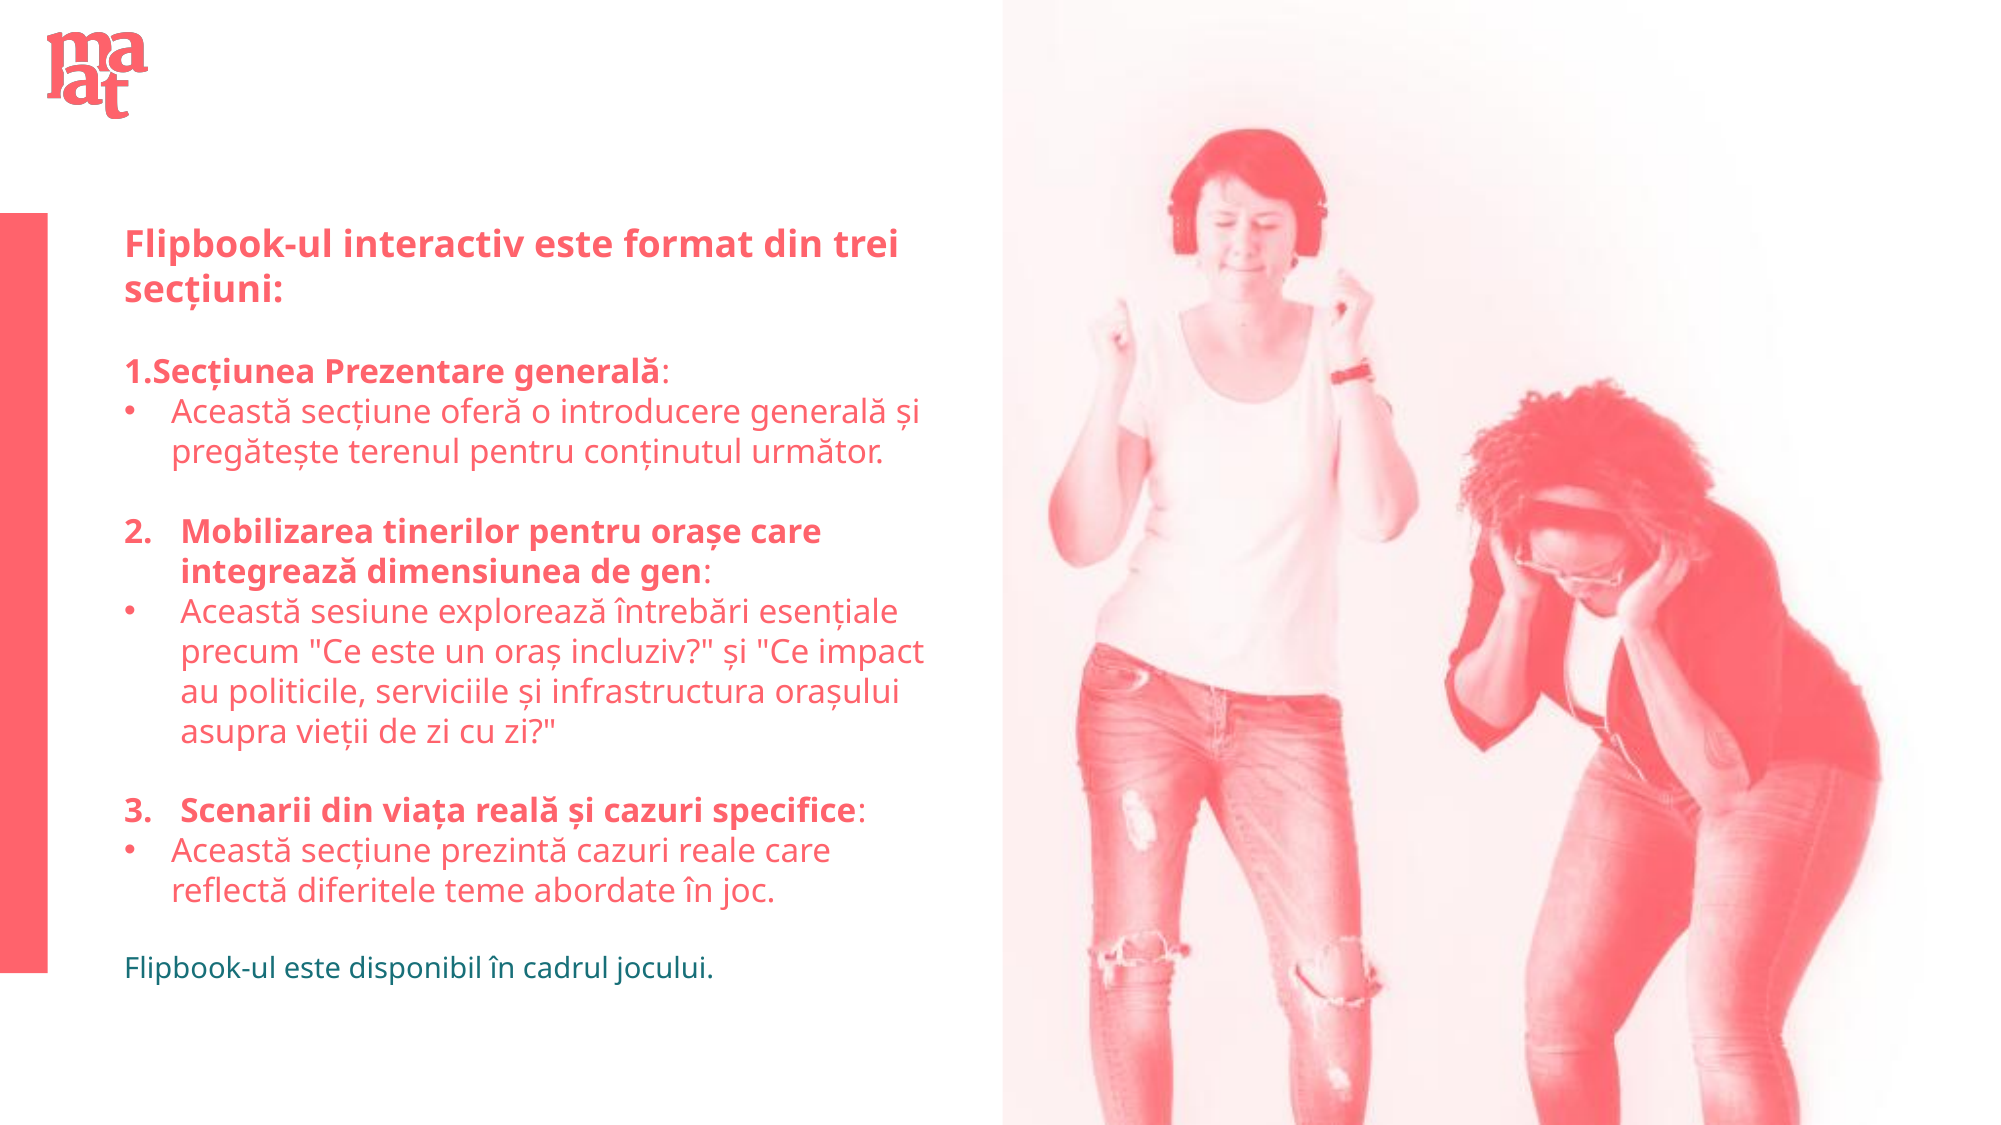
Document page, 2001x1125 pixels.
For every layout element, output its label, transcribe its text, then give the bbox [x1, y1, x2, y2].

text_box [0, 212, 49, 975]
text_box Flipbook-ul interactiv este format din trei secțiuni: Secțiunea Prezentare generală: Această secțiune oferă o introducere generală și pregătește terenul pentru conținutul următor. Mobilizarea tinerilor pentru orașe care integrează dimensiunea de gen: Această sesiune explorează întrebări esențiale precum "Ce este un oraș incluziv?" și "Ce impact au politicile, serviciile și infrastructura orașului asupra vieții de zi cu zi?" Scenarii din viața reală și cazuri specifice: Această secțiune prezintă cazuri reale care reflectă diferitele teme abordate în joc. Flipbook-ul este disponibil în cadrul jocului. [109, 213, 941, 1072]
picture [47, 32, 149, 120]
picture [1002, 0, 1927, 1125]
